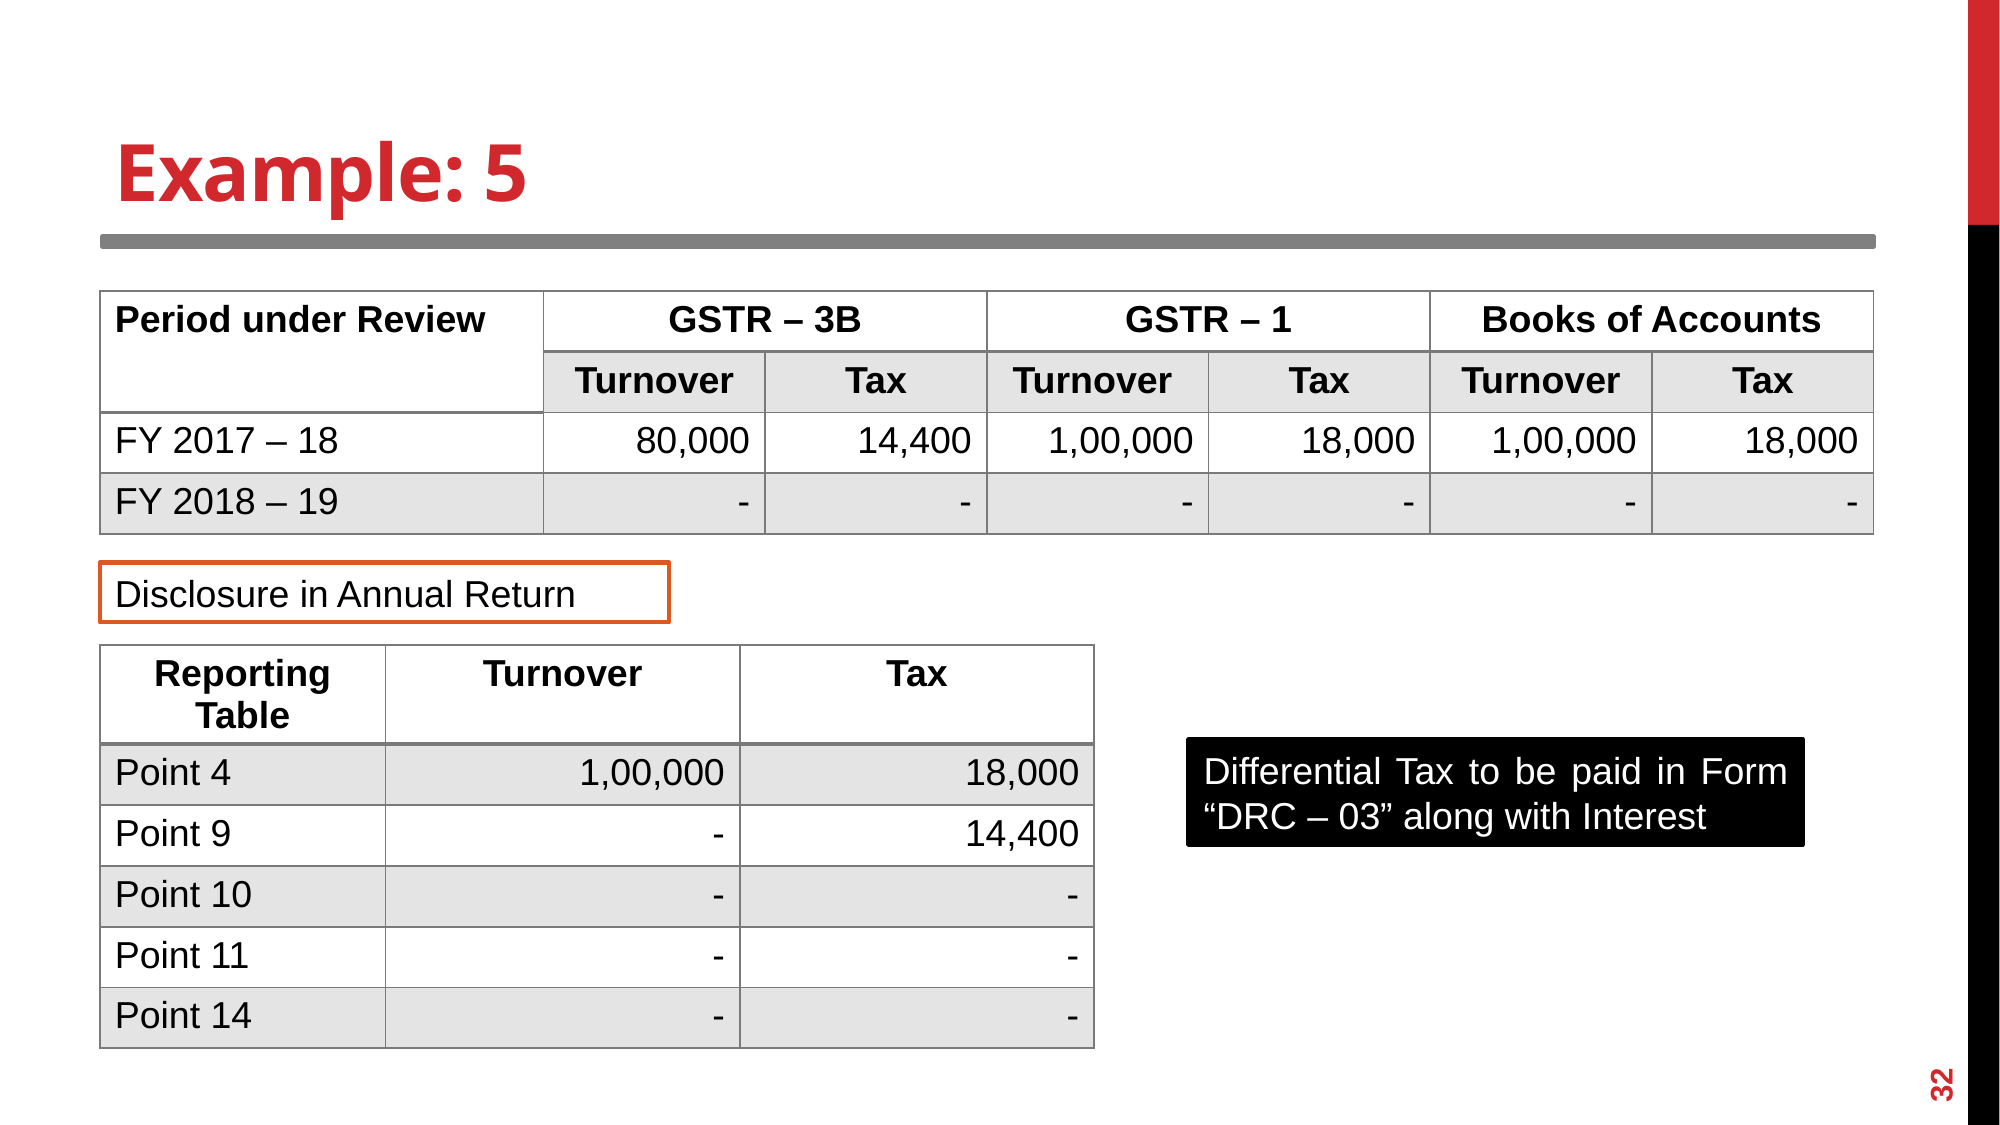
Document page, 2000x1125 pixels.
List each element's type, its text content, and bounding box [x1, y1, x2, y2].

table_cell Point 4 [101, 746, 385, 804]
table_cell 1,00,000 [386, 746, 739, 804]
table_cell 14,400 [766, 413, 986, 472]
table_cell - [1431, 474, 1651, 533]
table_cell - [386, 806, 739, 865]
table_header Turnover [386, 646, 739, 742]
table_cell 1,00,000 [1431, 413, 1651, 472]
table_cell - [386, 988, 739, 1047]
table_cell Turnover [544, 353, 764, 412]
table_cell Point 9 [101, 806, 385, 865]
table_cell - [741, 988, 1093, 1047]
table_header GSTR – 3B [544, 292, 986, 350]
table_cell 18,000 [1653, 413, 1873, 472]
table_header Period under Review [101, 292, 543, 411]
table_cell 1,00,000 [988, 413, 1208, 472]
table_cell FY 2017 – 18 [101, 414, 543, 472]
table_cell Point 14 [101, 988, 385, 1047]
table_cell - [1209, 474, 1429, 533]
table_cell Point 11 [101, 928, 385, 987]
table_cell - [544, 474, 764, 533]
table_cell - [1653, 474, 1873, 533]
table_header Reporting Table [101, 646, 385, 742]
table_cell - [386, 867, 739, 926]
table_header Tax [741, 646, 1093, 742]
table_cell 18,000 [1209, 413, 1429, 472]
text_box Differential Tax to be paid in Form “DRC – 03” along with Interest [1186, 737, 1805, 847]
table_header Books of Accounts [1431, 292, 1873, 350]
table_cell Tax [766, 353, 986, 412]
table_cell FY 2018 – 19 [101, 474, 543, 533]
table_cell - [741, 867, 1093, 926]
table_cell 18,000 [741, 746, 1093, 804]
slide_number 32 [1909, 1025, 1971, 1118]
text_box Disclosure in Annual Return [98, 560, 671, 624]
table_cell Turnover [988, 353, 1208, 412]
table_cell Tax [1653, 353, 1873, 412]
table_cell Point 10 [101, 867, 385, 926]
table_cell - [386, 928, 739, 987]
table_cell - [988, 474, 1208, 533]
table_cell - [766, 474, 986, 533]
table_cell 80,000 [544, 413, 764, 472]
table_cell Tax [1209, 353, 1429, 412]
table_cell 14,400 [741, 806, 1093, 865]
table_cell Turnover [1431, 353, 1651, 412]
table_header GSTR – 1 [988, 292, 1429, 350]
title Example: 5 [99, 25, 1874, 225]
table_cell - [741, 928, 1093, 987]
